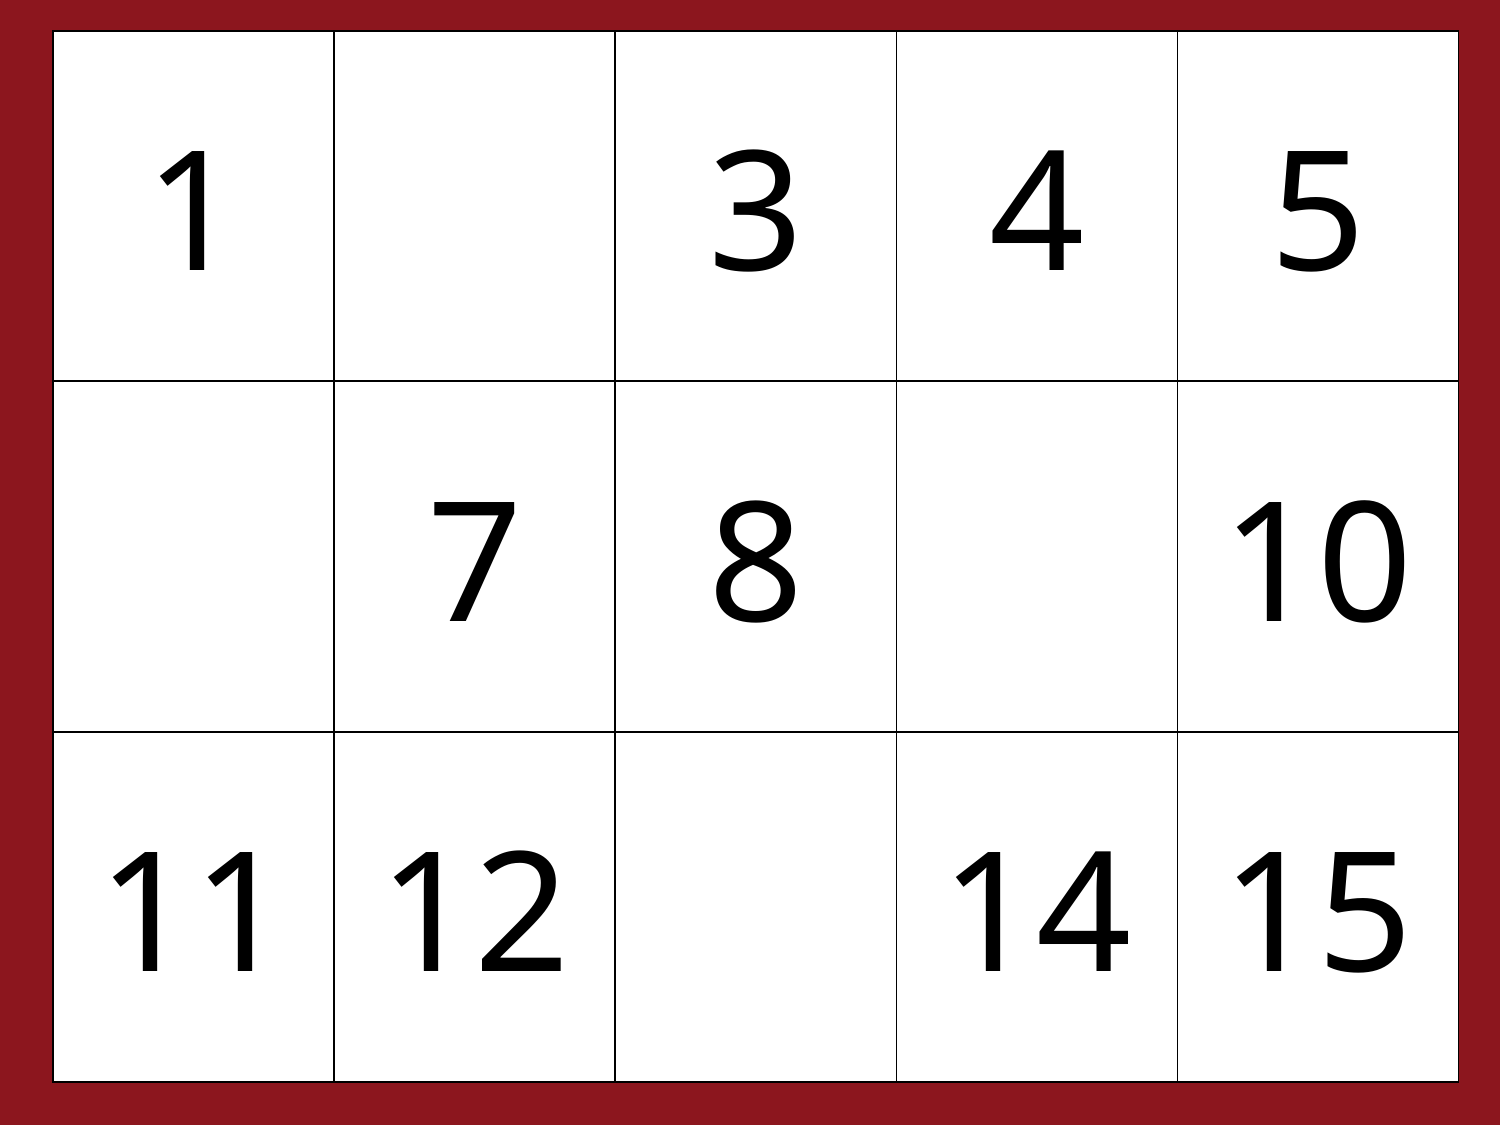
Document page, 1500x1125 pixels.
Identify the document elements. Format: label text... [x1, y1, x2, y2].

table_header 3 [616, 32, 896, 380]
table_cell 10 [1178, 382, 1458, 731]
table_cell 11 [54, 733, 333, 1081]
table_header [335, 32, 614, 380]
table_cell [616, 733, 896, 1081]
table_cell 14 [897, 733, 1177, 1081]
table_cell 15 [1178, 733, 1458, 1081]
table_header 4 [897, 32, 1177, 380]
table_header 1 [54, 32, 333, 380]
table_cell 8 [616, 382, 896, 731]
text_box [0, 0, 1500, 1125]
table_cell 7 [335, 382, 614, 731]
table_cell [897, 382, 1177, 731]
table_cell [54, 382, 333, 731]
table_header 5 [1178, 32, 1458, 380]
table_cell 12 [335, 733, 614, 1081]
